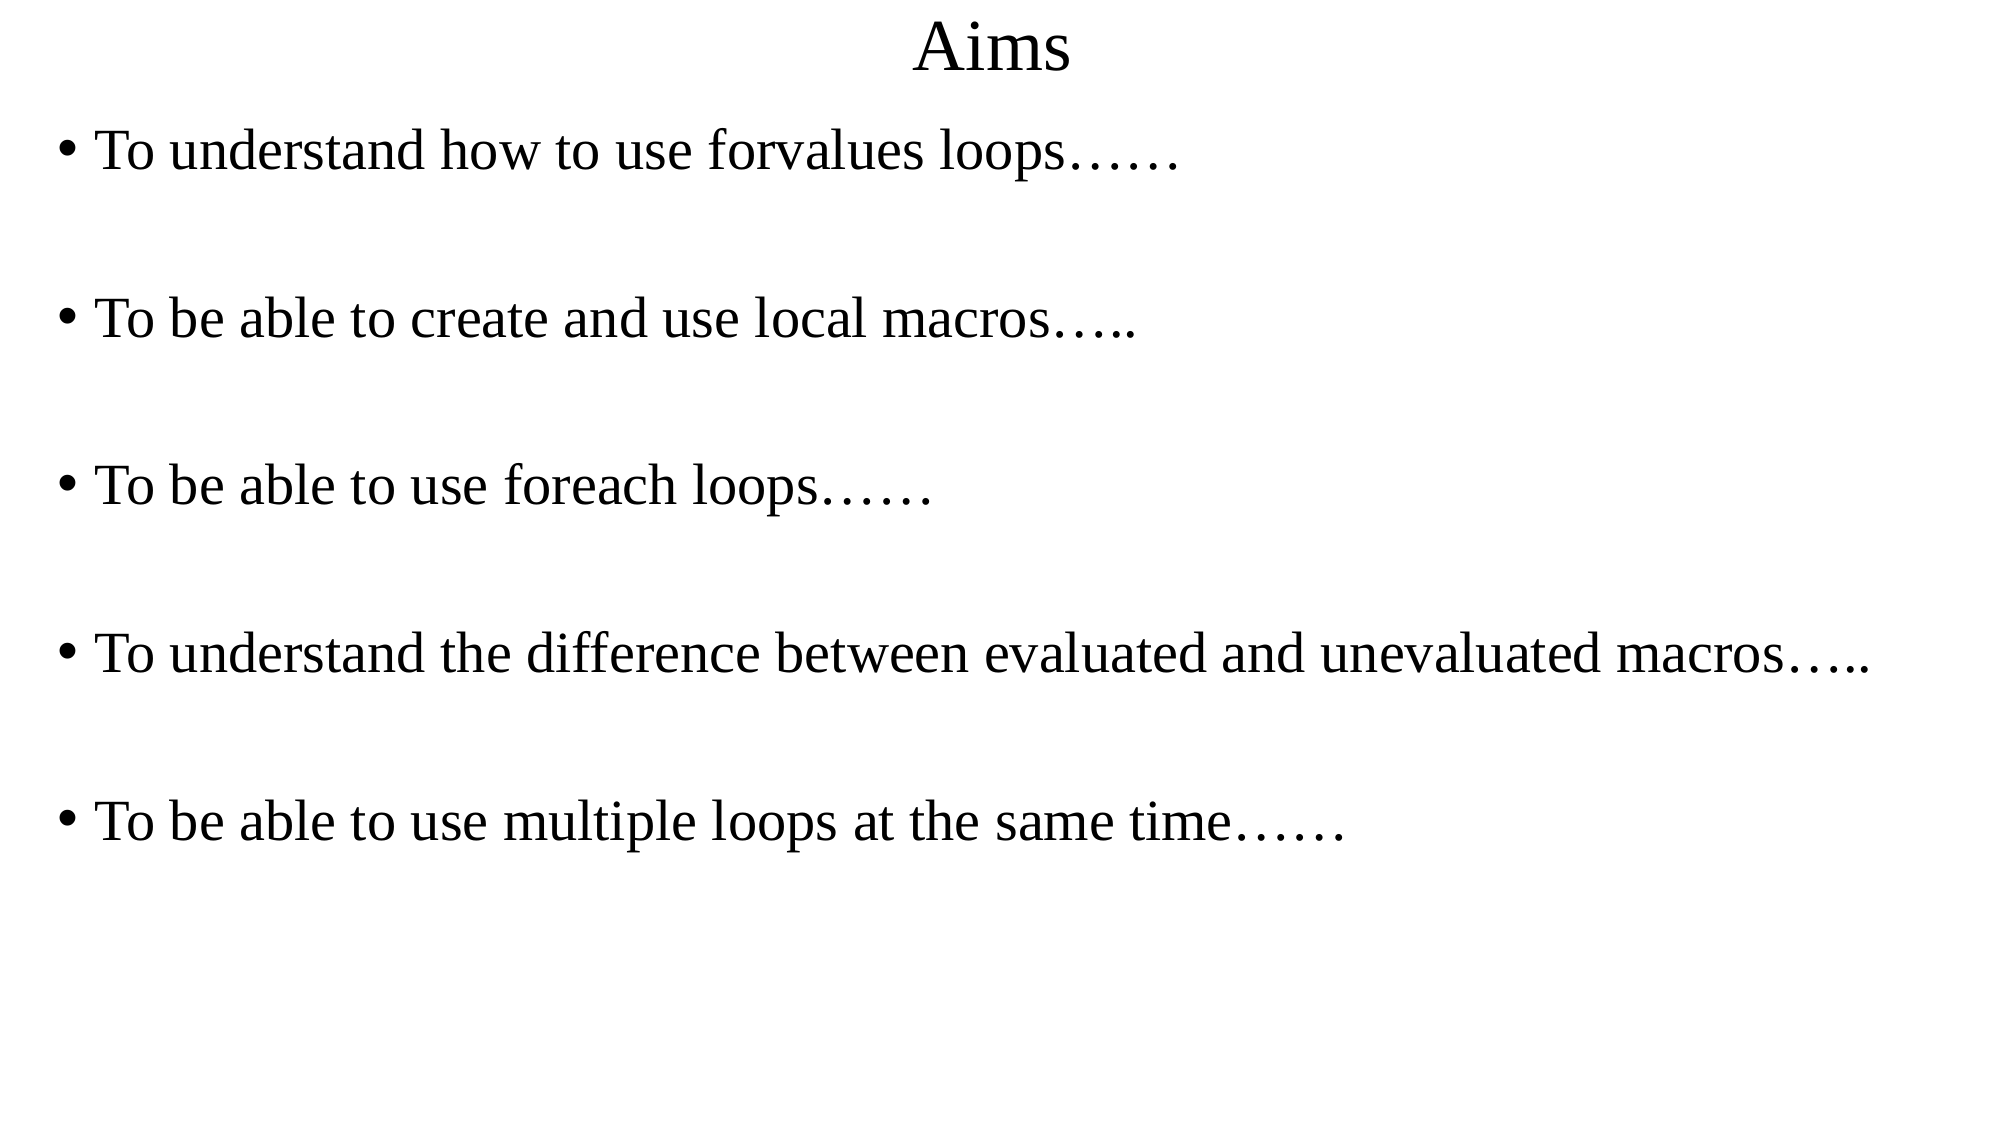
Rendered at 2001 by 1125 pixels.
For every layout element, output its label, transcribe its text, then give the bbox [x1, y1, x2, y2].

list To understand how to use forvalues loops…… To be able to create and use local macros….. To be able to use foreach loops…… To understand the difference between evaluated and unevaluated macros….. To be able to use multiple loops at the same time…… [42, 111, 1959, 1080]
title Aims [121, 0, 1863, 95]
